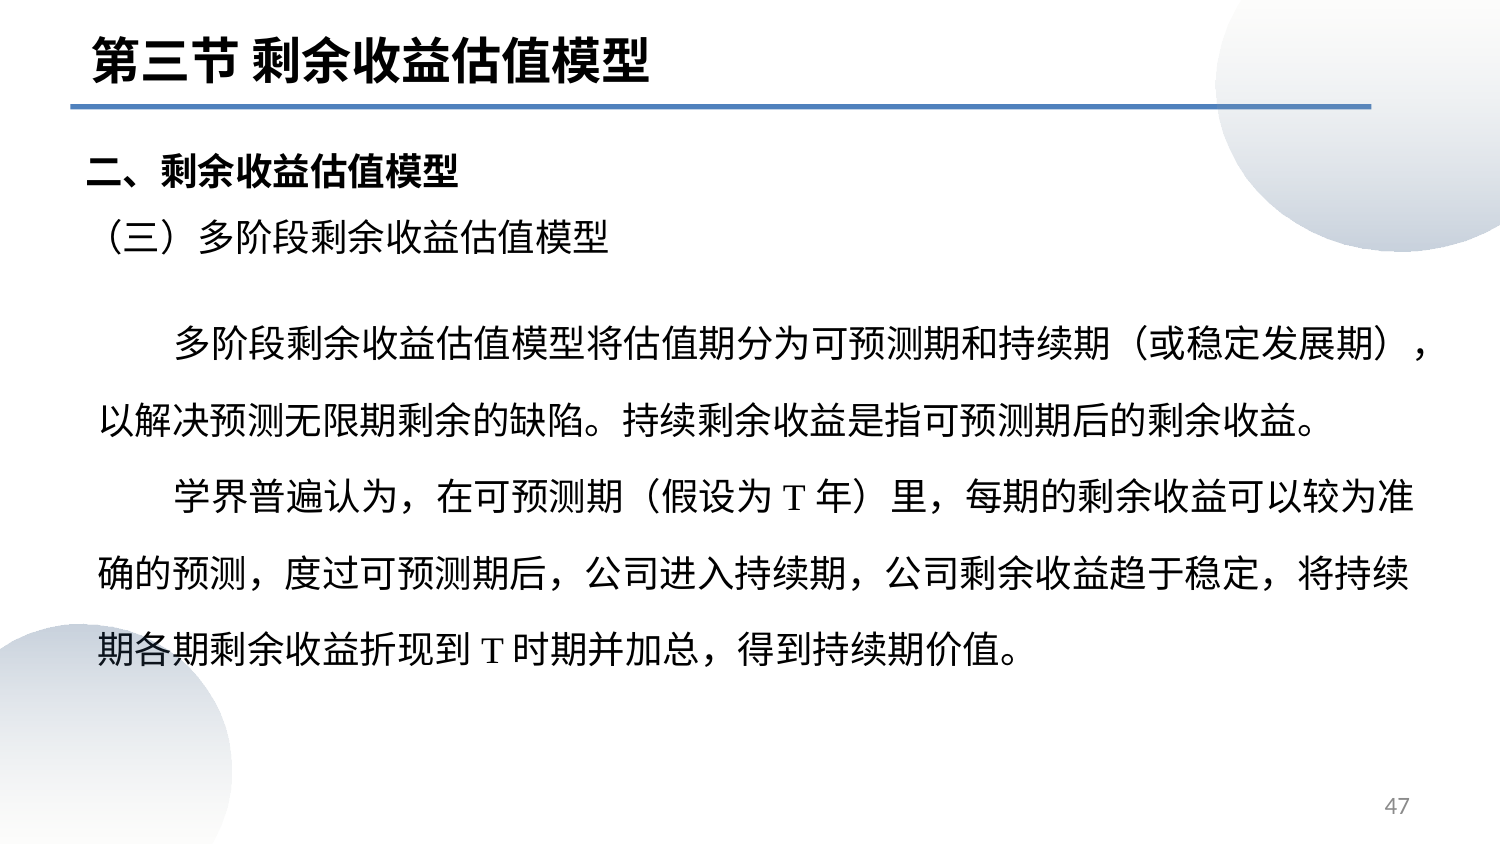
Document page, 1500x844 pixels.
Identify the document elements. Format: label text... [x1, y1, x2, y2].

text_box 第三节 剩余收益估值模型 [74, 23, 1225, 96]
text_box [1213, 0, 1500, 255]
text_box [0, 621, 234, 844]
slide_number 47 [1074, 782, 1425, 827]
list 多阶段剩余收益估值模型将估值期分为可预测期和持续期（或稳定发展期），以解决预测无限期剩余的缺陷。持续剩余收益是指可预测期后的剩余收益。 学界普遍认为，在可预测期（假设为T年）里，每期的剩余收益可以较为准确的预测，度过可预测期后，公司进入持续期，公司剩余收益趋于稳定，将持续期各期剩余收益折现到T时期并加总，得到持续期价值。 [82, 281, 1432, 694]
text_box 二、剩余收益估值模型 [70, 117, 622, 188]
title （三）多阶段剩余收益估值模型 [70, 152, 1421, 293]
